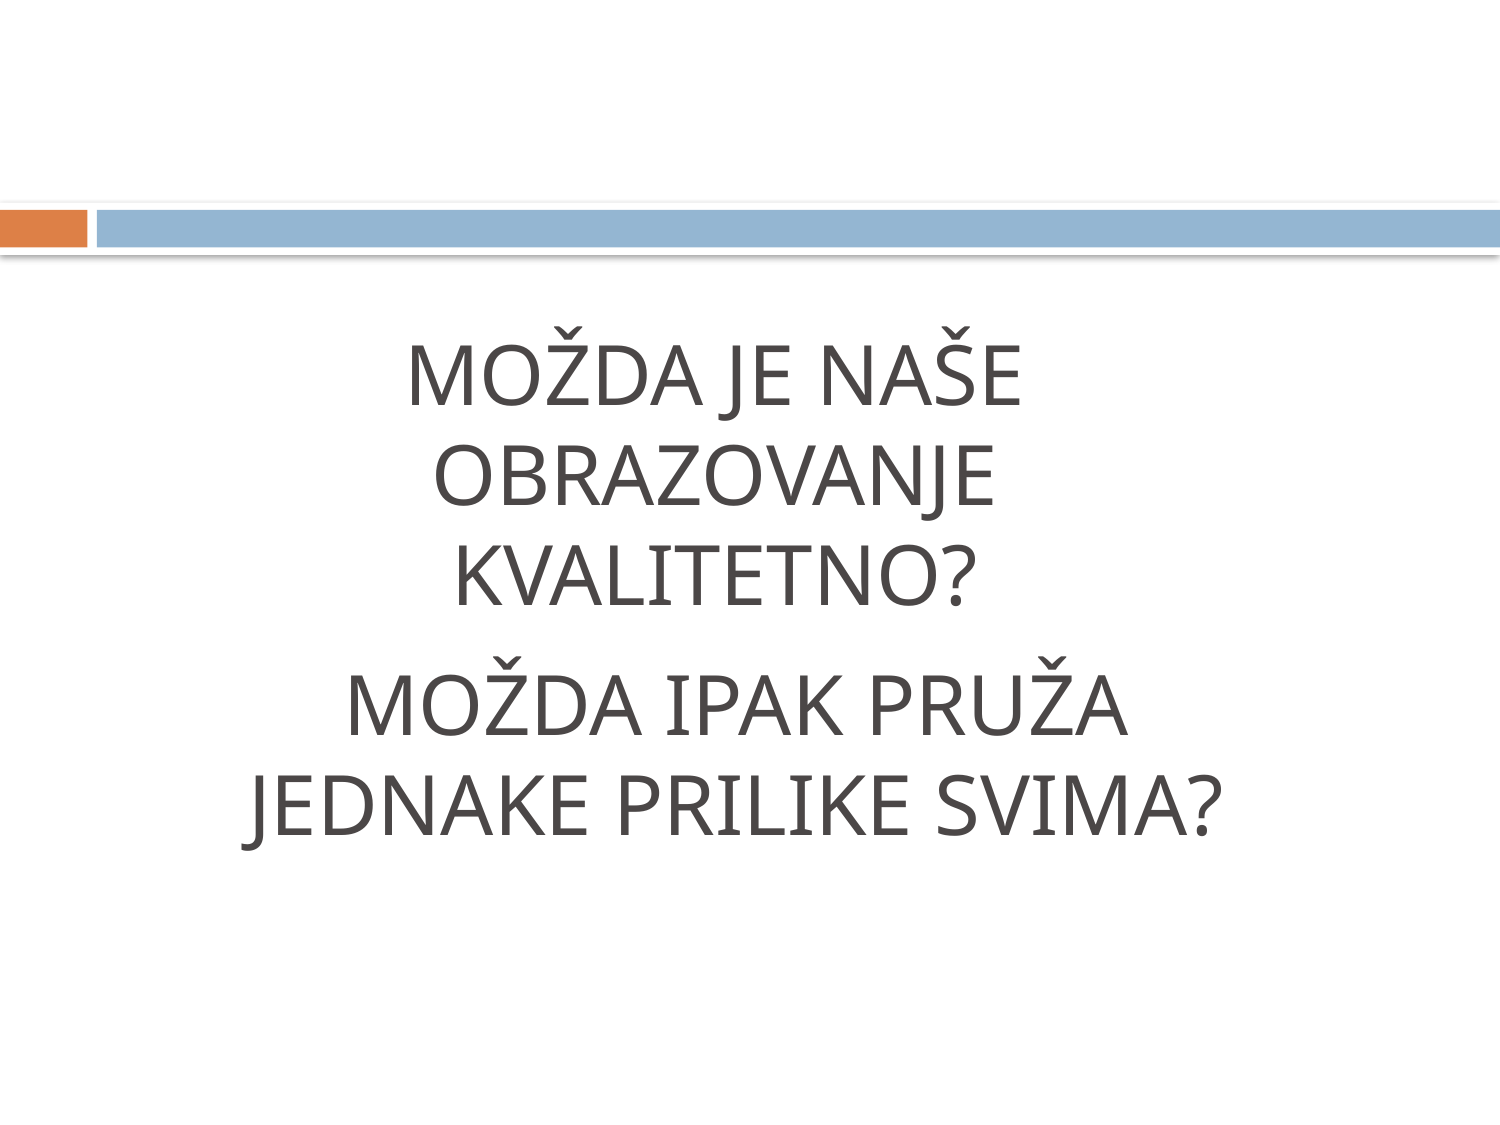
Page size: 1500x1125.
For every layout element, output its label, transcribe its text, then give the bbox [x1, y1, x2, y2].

text_box MOŽDA IPAK PRUŽA JEDNAKE PRILIKE SVIMA? [204, 645, 1269, 860]
text_box MOŽDA JE NAŠE OBRAZOVANJE KVALITETNO? [182, 314, 1247, 630]
